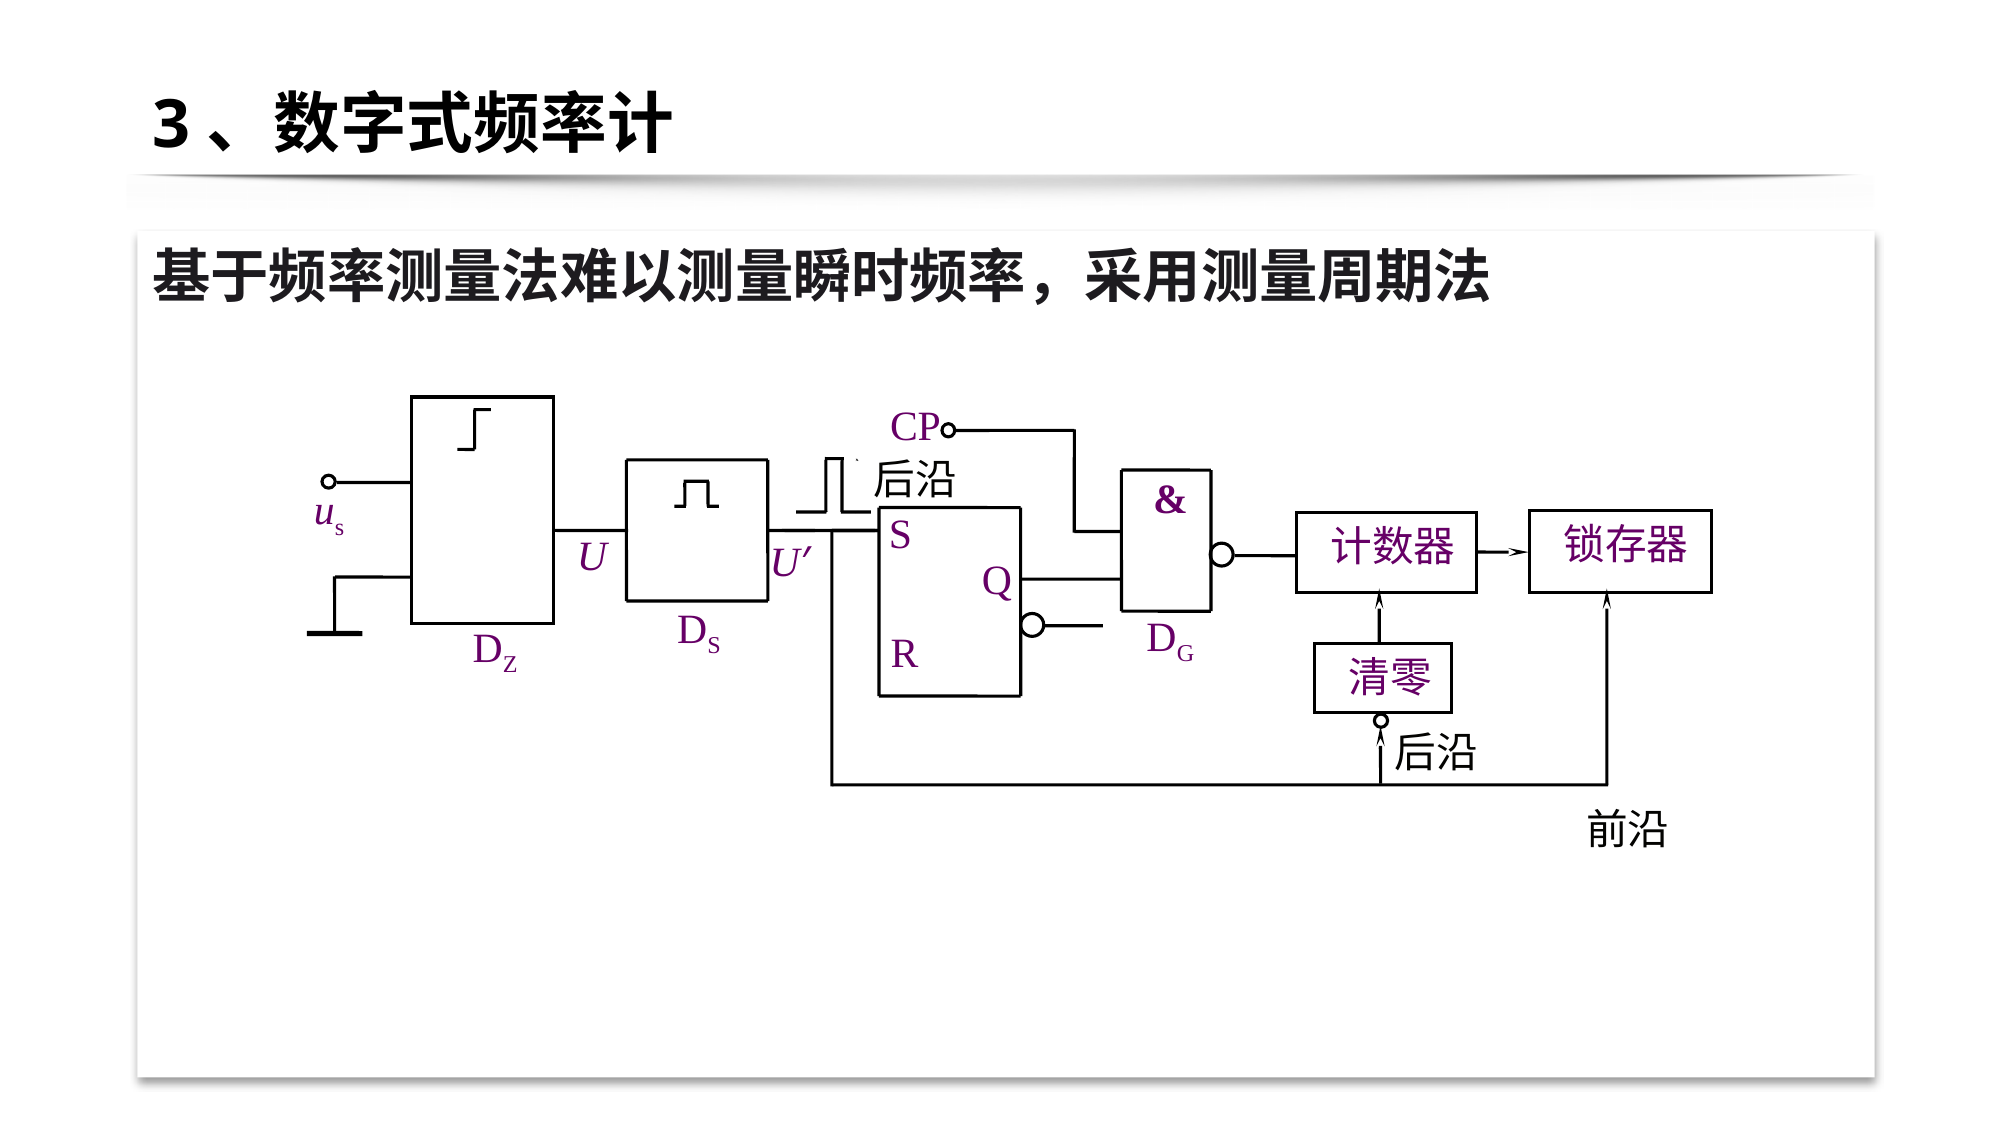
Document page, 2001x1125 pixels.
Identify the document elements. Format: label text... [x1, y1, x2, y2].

title 3、数字式频率计 [137, 77, 1863, 175]
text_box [299, 391, 1712, 861]
list 基于频率测量法难以测量瞬时频率，采用测量周期法 [137, 196, 1863, 1014]
picture [127, 175, 1874, 211]
